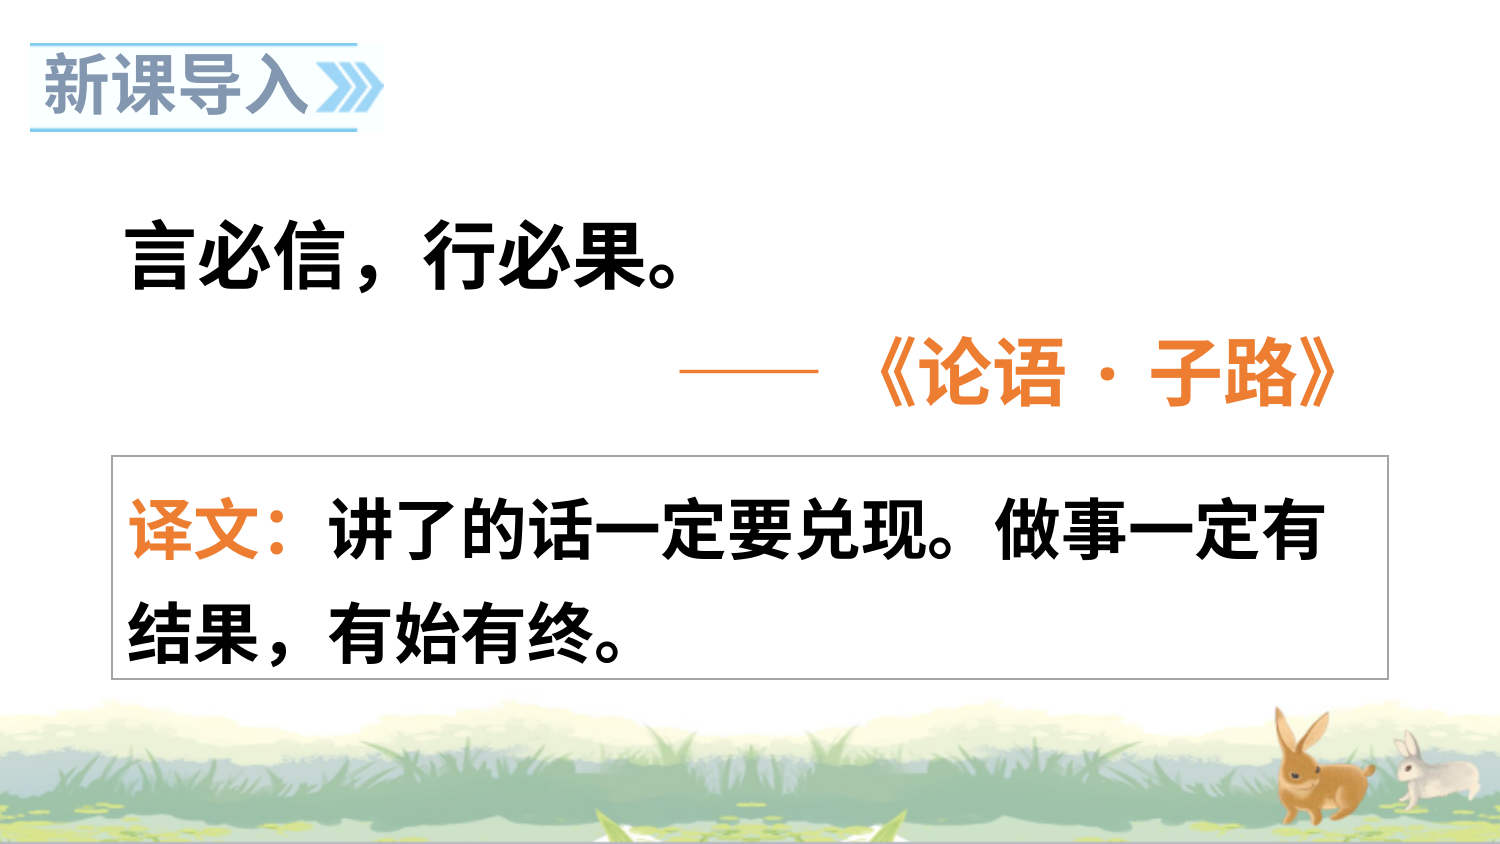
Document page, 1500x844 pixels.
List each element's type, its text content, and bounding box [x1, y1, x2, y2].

text_box 译文：讲了的话一定要兑现。做事一定有结果，有始有终。 [111, 455, 1389, 680]
picture [0, 0, 1500, 844]
text_box 言必信，行必果。 ——《论语·子路》 [107, 174, 1388, 423]
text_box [17, 35, 384, 132]
